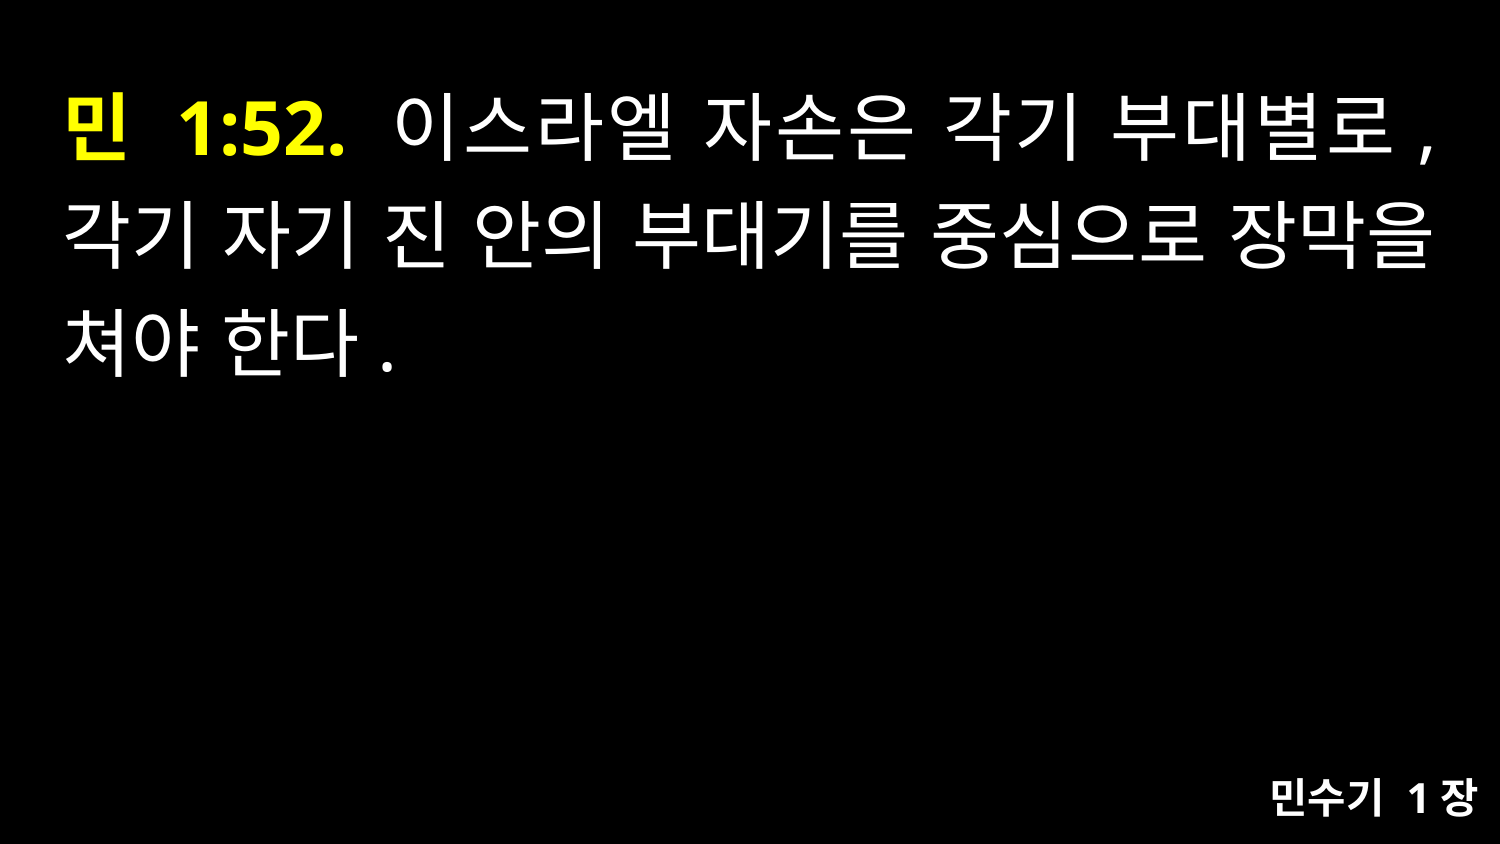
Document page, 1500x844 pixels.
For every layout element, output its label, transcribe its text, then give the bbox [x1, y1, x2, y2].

title 민 1:52. 이스라엘 자손은 각기 부대별로, 각기 자기 진 안의 부대기를 중심으로 장막을 쳐야 한다. [0, 0, 1500, 844]
subtitle 민수기 1장 [916, 770, 1500, 844]
